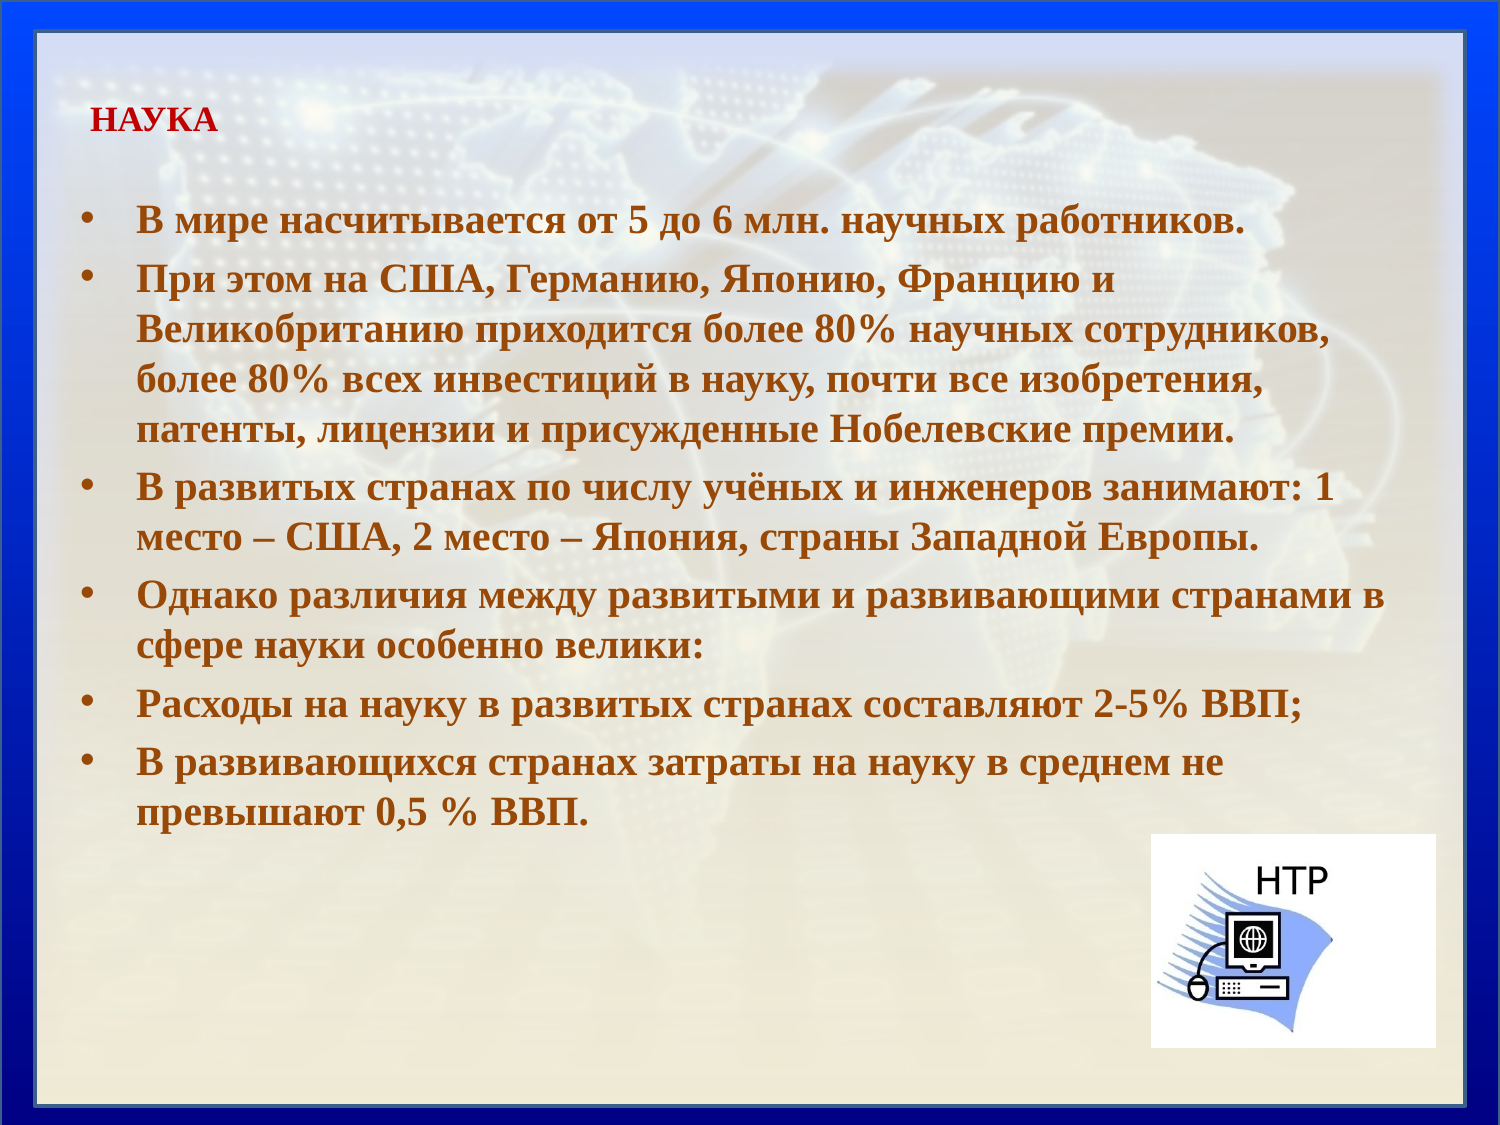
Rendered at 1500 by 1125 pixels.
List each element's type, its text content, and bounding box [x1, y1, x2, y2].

picture [1151, 833, 1437, 1048]
title НАУКА [75, 45, 1425, 233]
list В мире насчитывается от 5 до 6 млн. научных работников. При этом на США, Германию, Японию, Францию и Великобританию приходится более 80% научных сотрудников, более 80% всех инвестиций в науку, почти все изобретения, патенты, лицензии и присужденные Нобелевские премии. В развитых странах по числу учёных и инженеров занимают: 1 место – США, 2 место – Япония, страны Западной Европы. Однако различия между развитыми и развивающими странами в сфере науки особенно велики: Расходы на науку в развитых странах составляют 2-5% ВВП; В развивающихся странах затраты на науку в среднем не превышают 0,5 % ВВП. [64, 184, 1415, 935]
